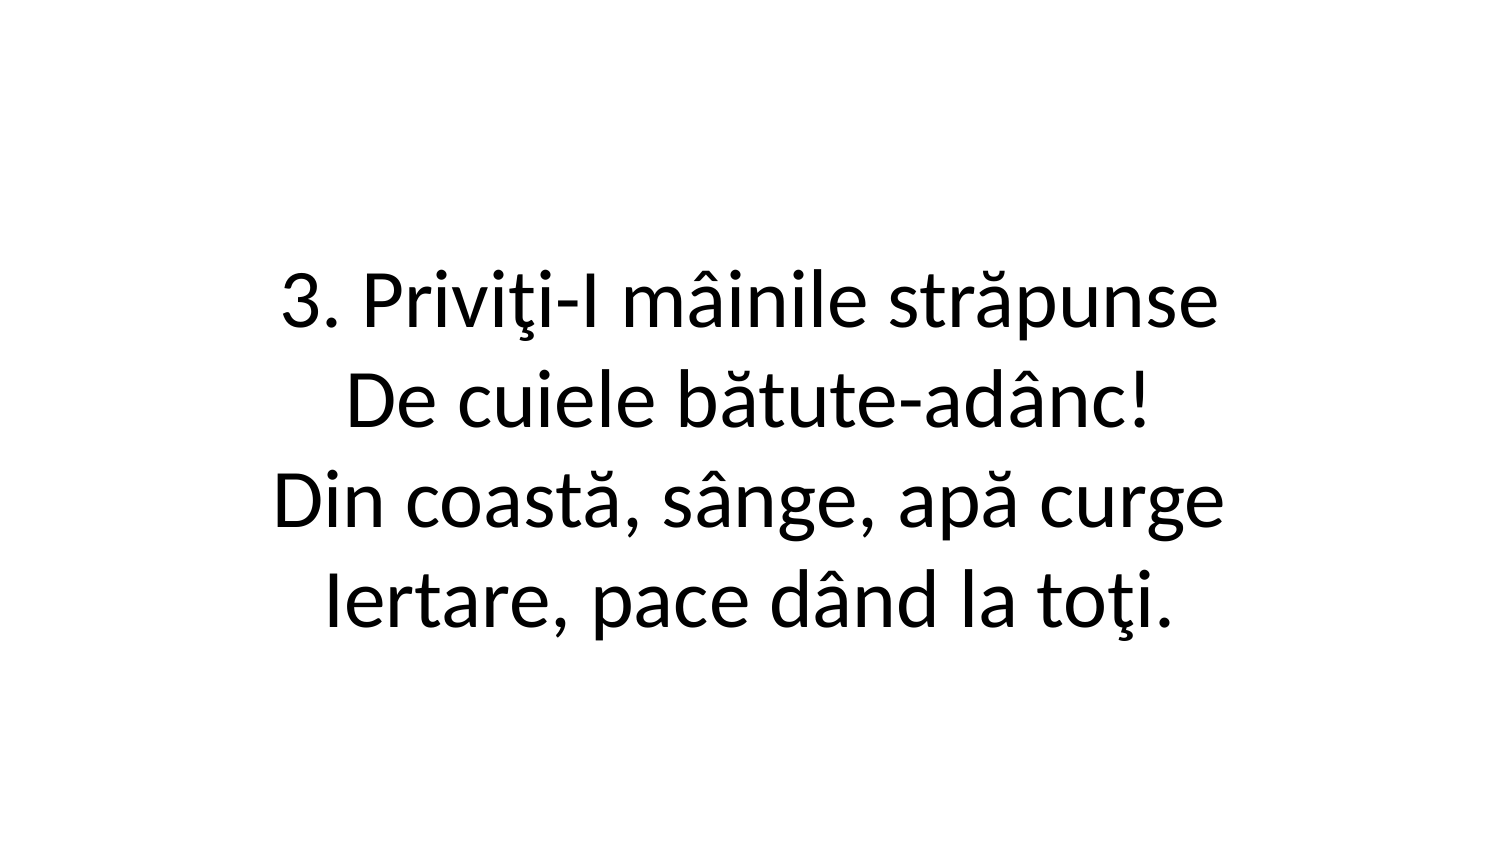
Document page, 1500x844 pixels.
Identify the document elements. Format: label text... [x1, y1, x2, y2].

text_box 3. Priviţi-I mâinile străpunse De cuiele bătute-adânc! Din coastă, sânge, apă curge Iertare, pace dând la toţi. [257, 192, 1243, 652]
